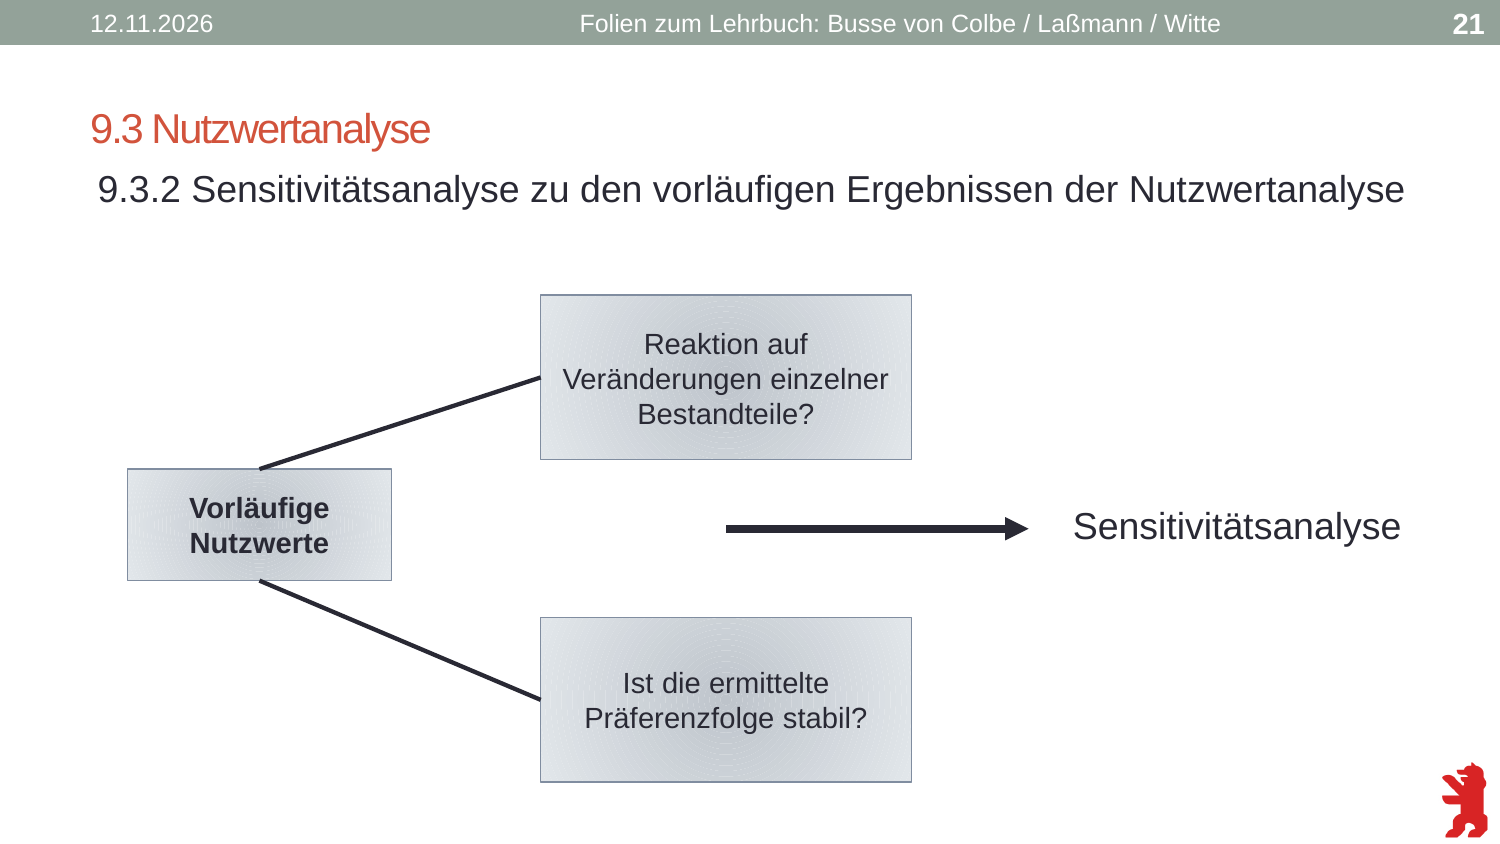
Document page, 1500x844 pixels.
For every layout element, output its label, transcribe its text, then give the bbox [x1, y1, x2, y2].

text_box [259, 580, 541, 701]
text_box Reaktion auf Veränderungen einzelner Bestandteile? [540, 294, 912, 460]
text_box 9.3.2 Sensitivitätsanalyse zu den vorläufigen Ergebnissen der Nutzwertanalyse [82, 157, 1421, 217]
title 9.3 Nutzwertanalyse [75, 65, 1500, 188]
text_box Vorläufige Nutzwerte [127, 468, 392, 581]
text_box Ist die ermittelte Präferenzfolge stabil? [540, 617, 912, 783]
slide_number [75, 2, 550, 43]
text_box Sensitivitätsanalyse [1058, 494, 1435, 555]
footer Folien zum Lehrbuch: Busse von Colbe / Laßmann / Witte [562, 2, 1238, 43]
slide_number 21 [1325, 2, 1500, 43]
picture [1434, 760, 1500, 844]
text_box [259, 377, 541, 470]
